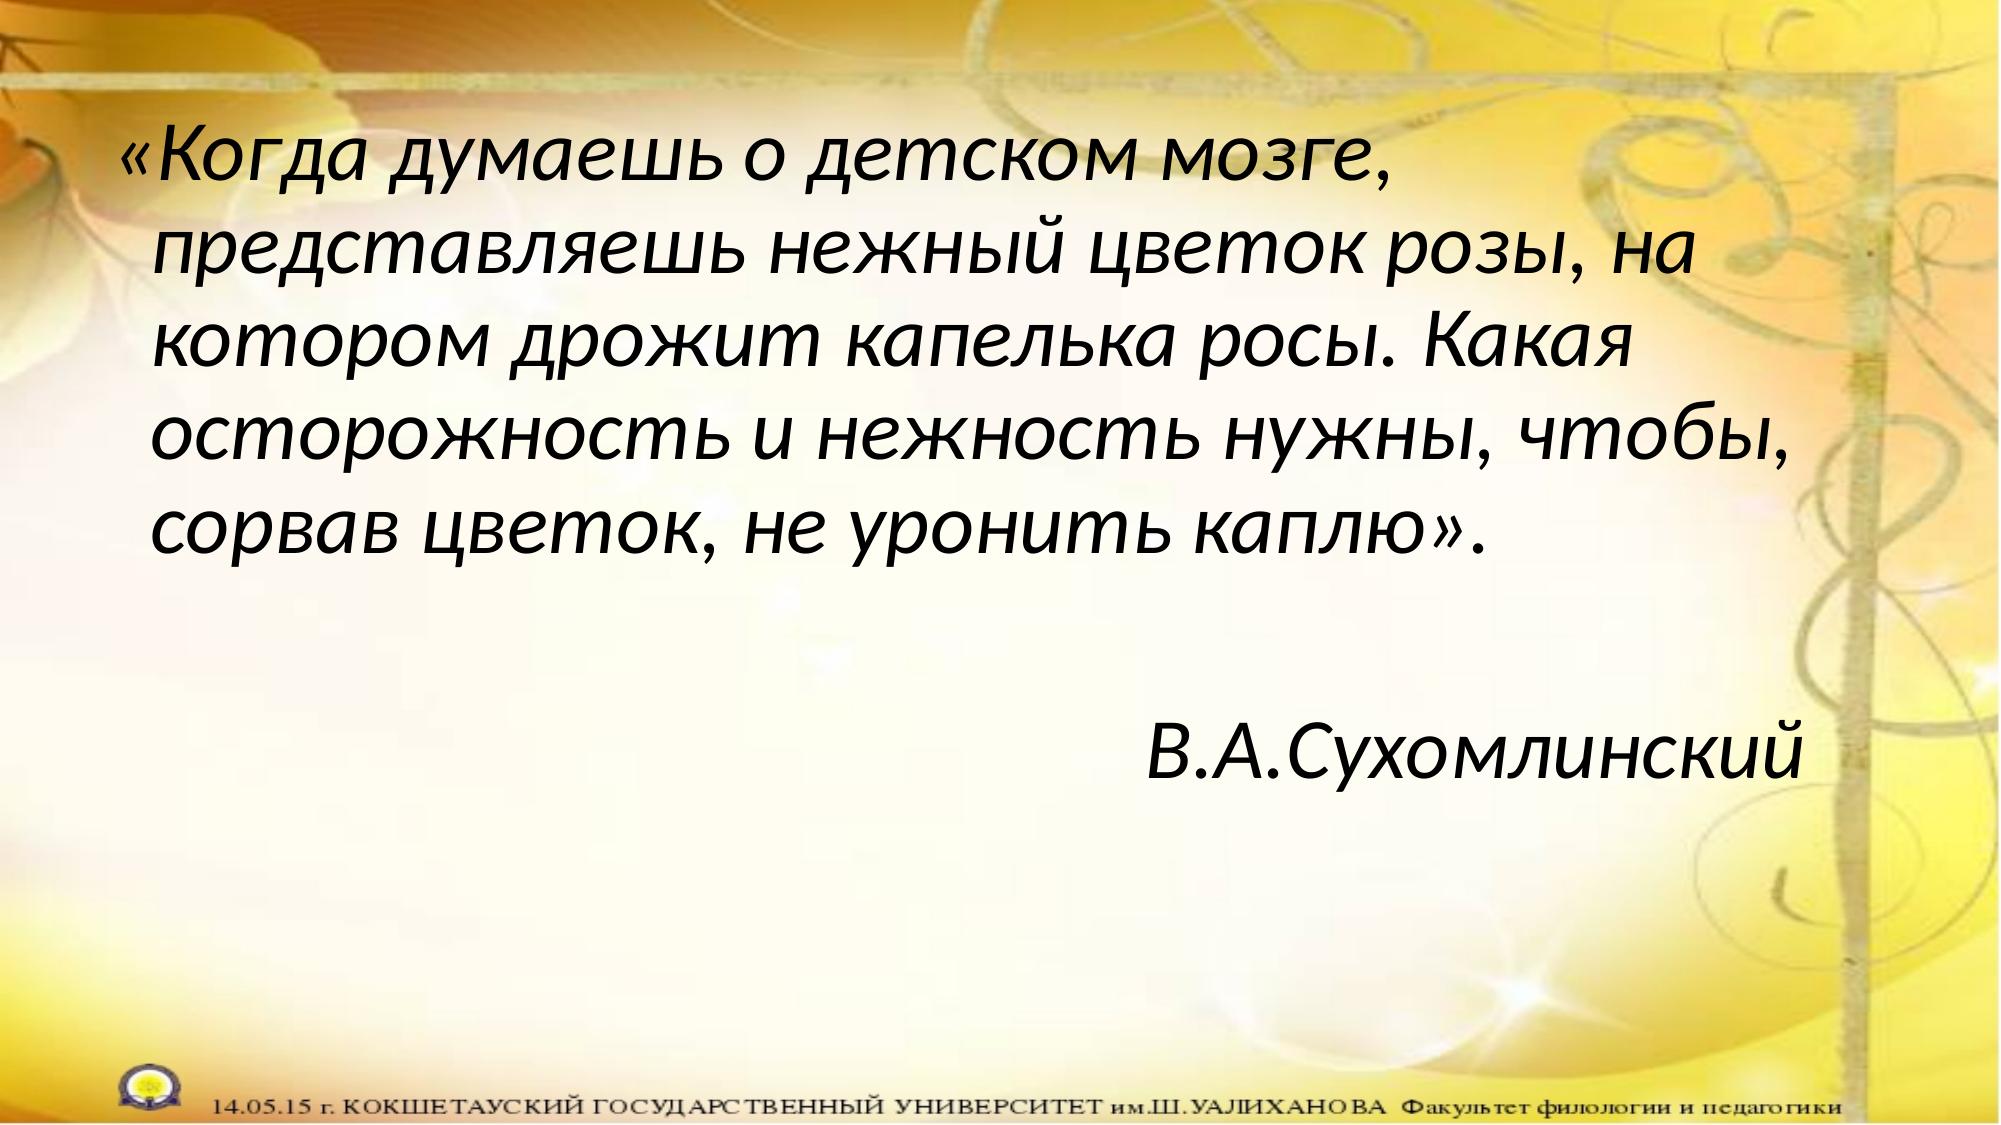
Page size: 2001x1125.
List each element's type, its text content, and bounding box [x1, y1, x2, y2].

picture [0, 0, 2001, 1125]
list «Когда думаешь о детском мозге, представляешь нежный цветок розы, на котором дрожит капелька росы. Какая осторожность и нежность нужны, чтобы, сорвав цветок, не уронить каплю». В.А.Сухомлинский [97, 98, 1822, 813]
